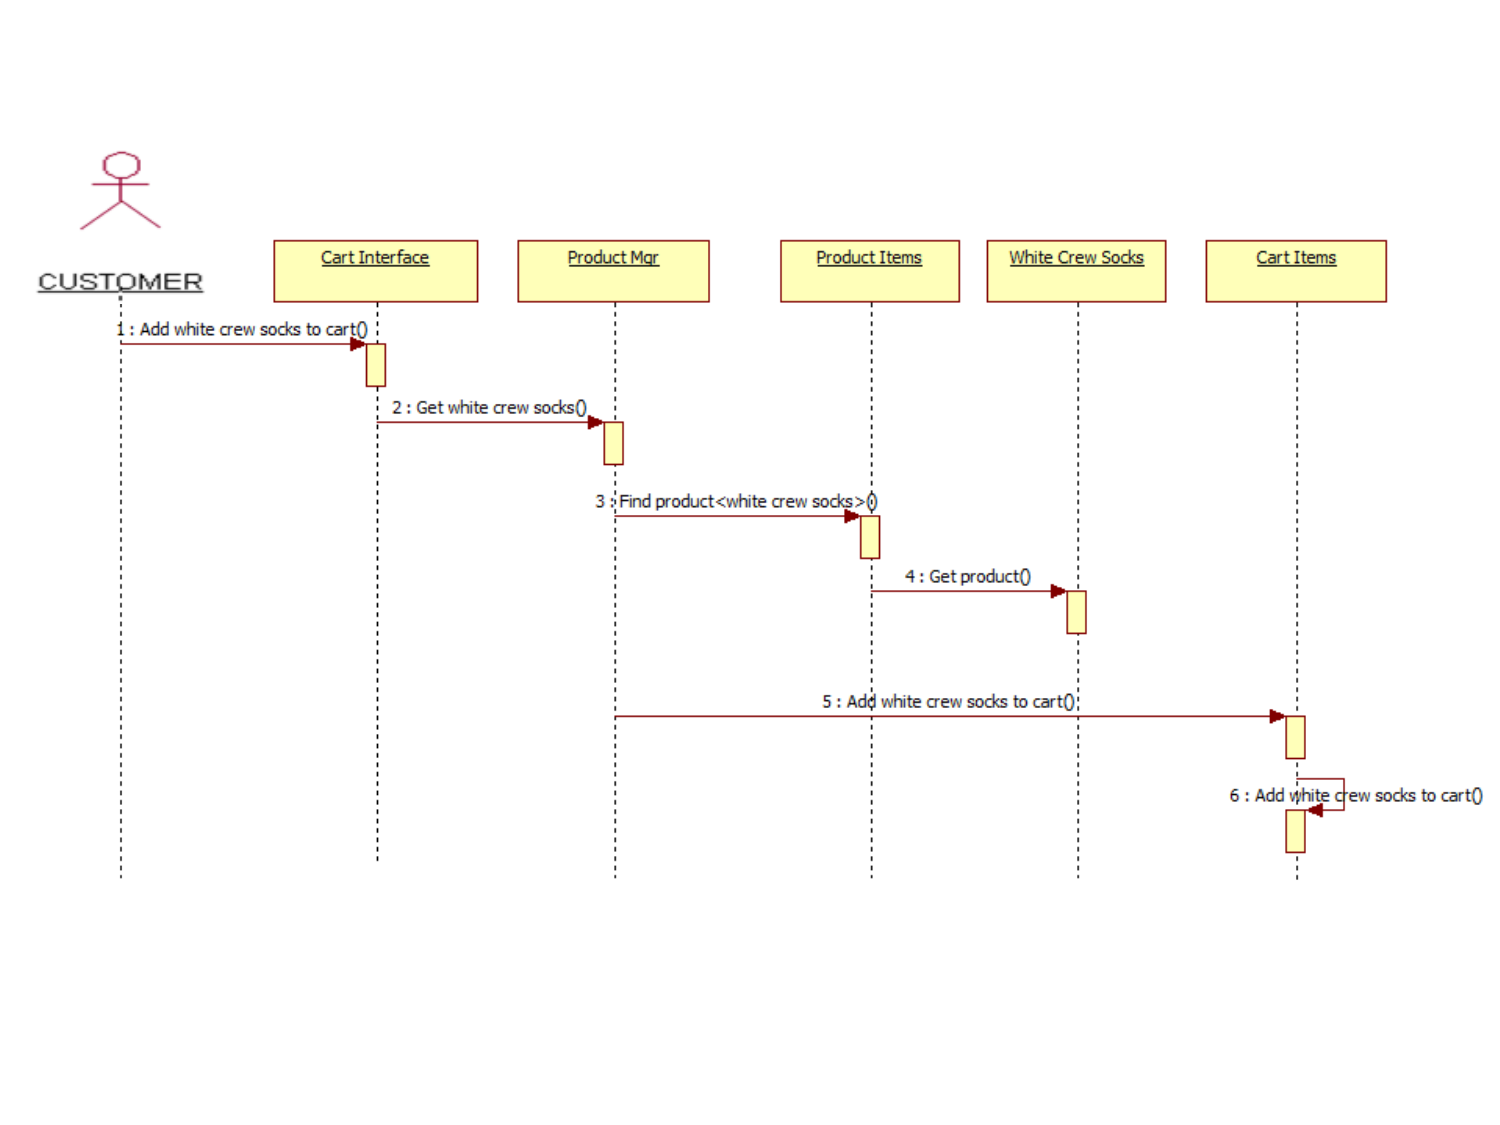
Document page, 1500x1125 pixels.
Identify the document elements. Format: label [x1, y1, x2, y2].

picture [0, 149, 1500, 916]
